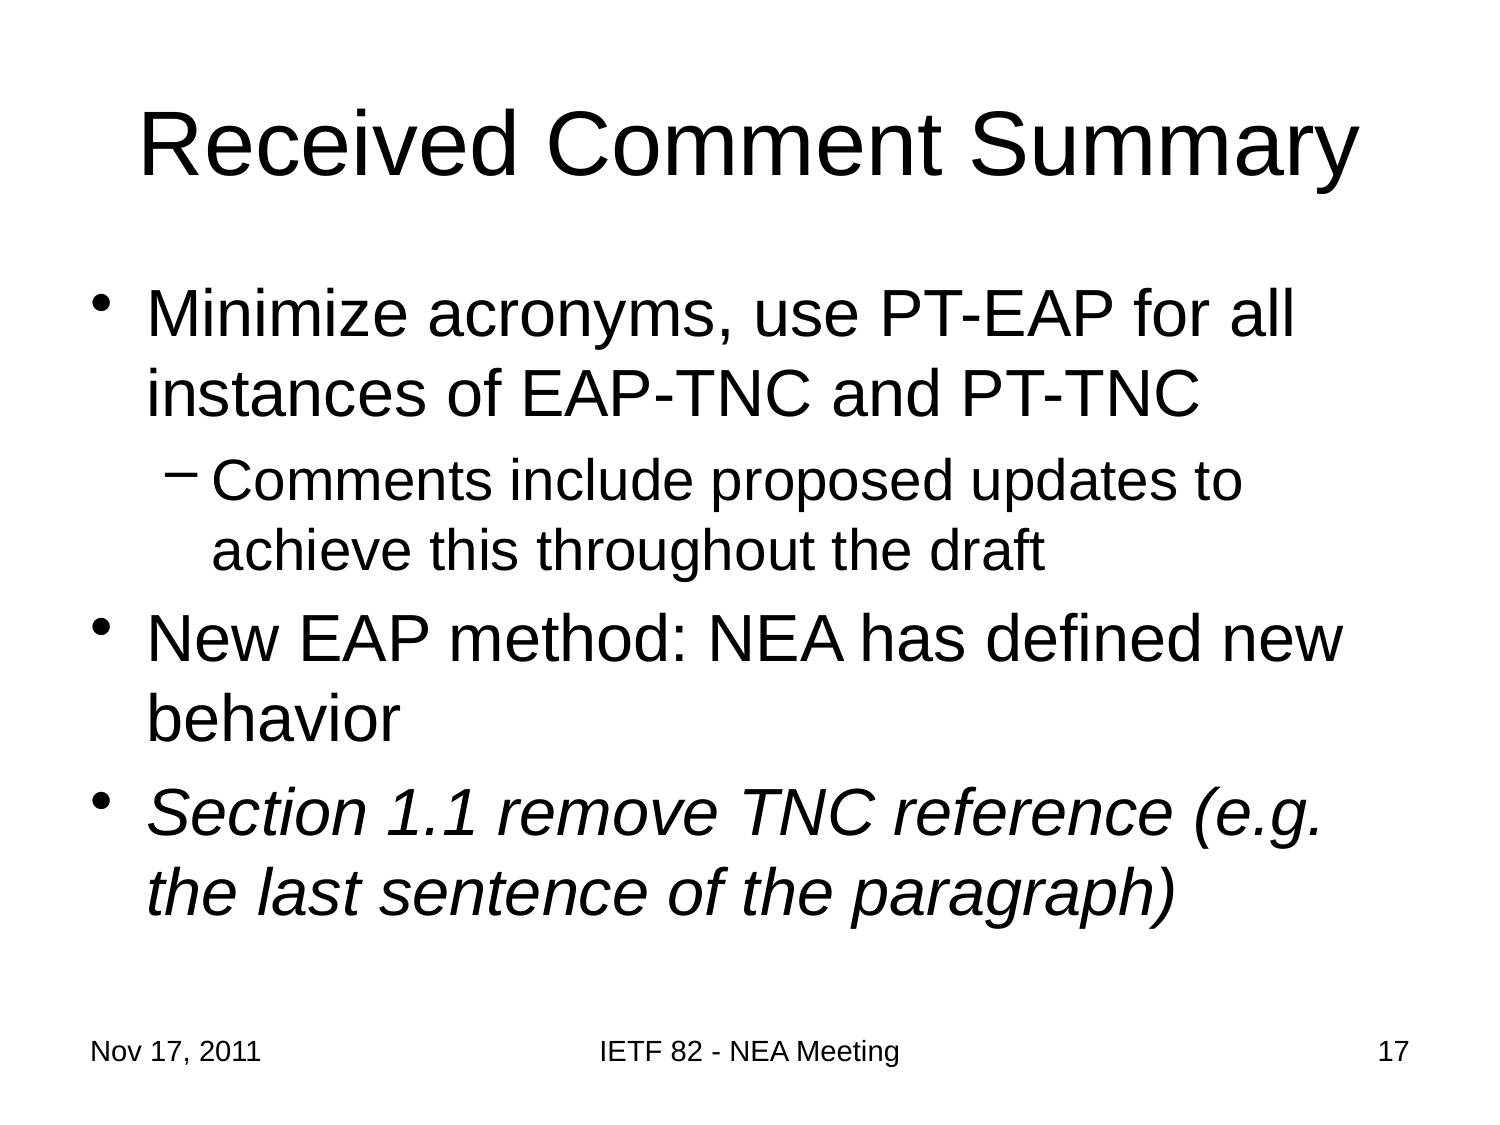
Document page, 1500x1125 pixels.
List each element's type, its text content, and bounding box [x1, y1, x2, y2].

list Minimize acronyms, use PT-EAP for all instances of EAP-TNC and PT-TNC Comments include proposed updates to achieve this throughout the draft New EAP method: NEA has defined new behavior Section 1.1 remove TNC reference (e.g. the last sentence of the paragraph) [74, 262, 1426, 1006]
title Received Comment Summary [74, 44, 1426, 233]
slide_number 17 [1074, 1024, 1426, 1103]
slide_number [74, 1024, 426, 1103]
footer IETF 82 - NEA Meeting [512, 1024, 988, 1103]
